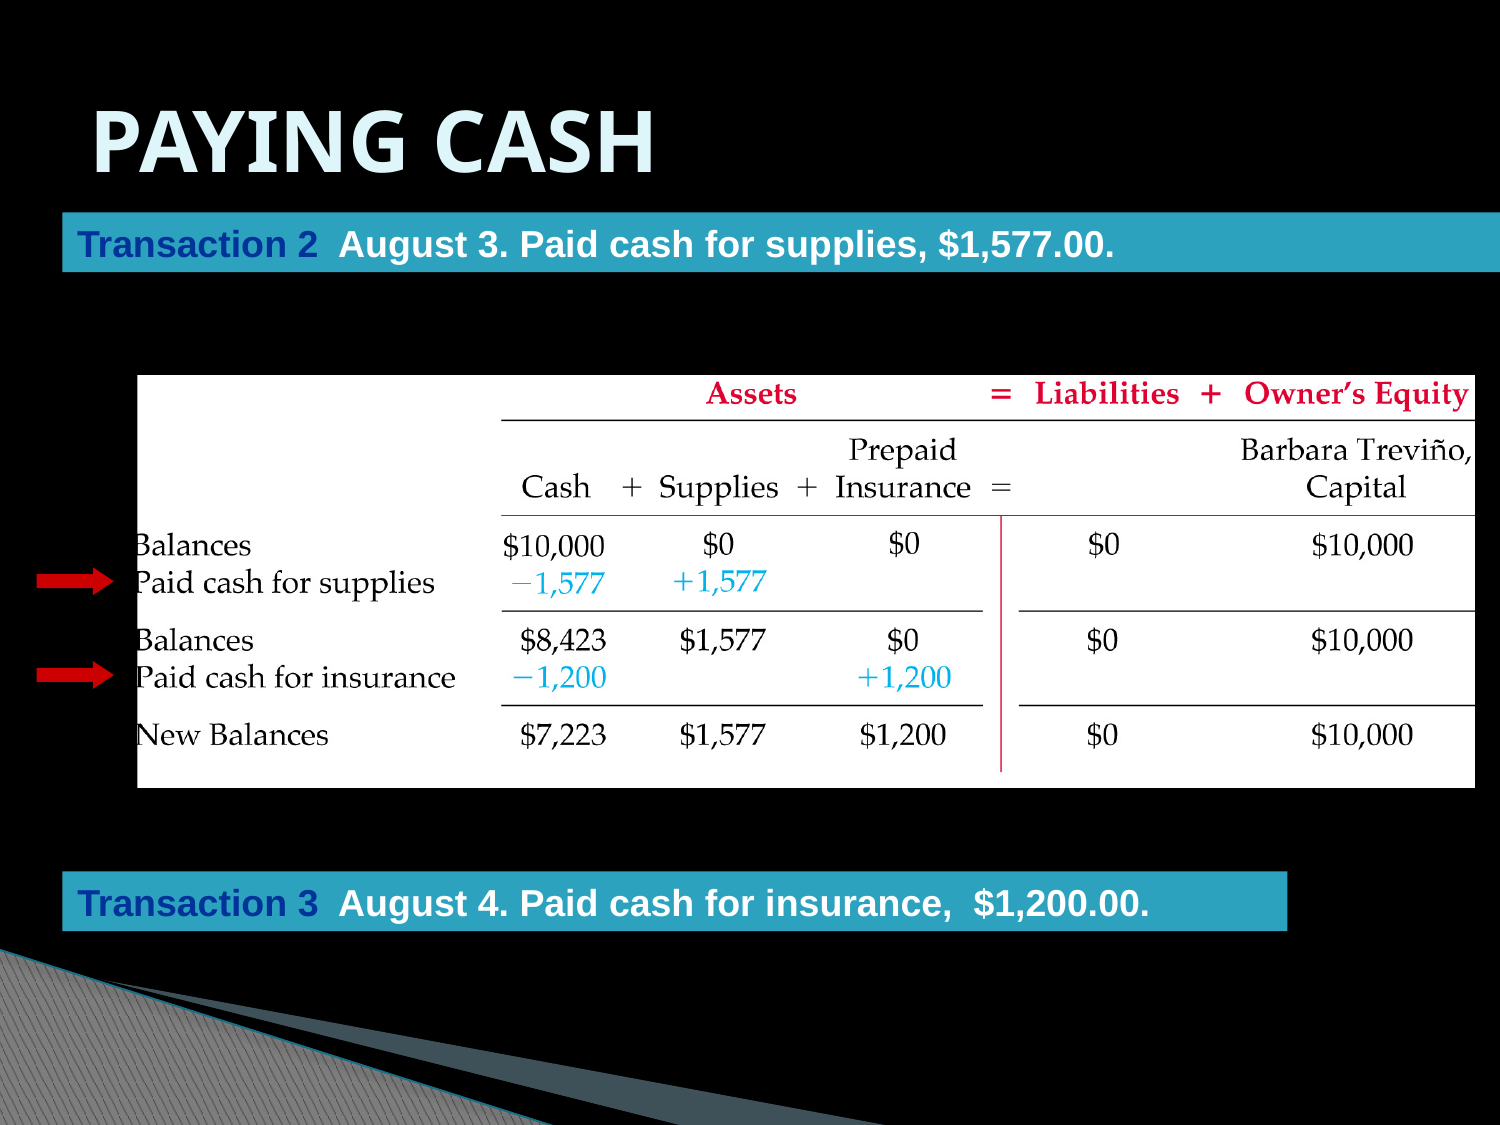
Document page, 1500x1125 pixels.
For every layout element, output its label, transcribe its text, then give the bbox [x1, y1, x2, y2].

text_box Transaction 2 August 3. Paid cash for supplies, $1,577.00. [62, 212, 1500, 273]
picture [137, 374, 1476, 788]
text_box [37, 662, 113, 688]
picture [0, 952, 543, 1125]
title PAYING CASH [75, 45, 1425, 212]
text_box Transaction 3 August 4. Paid cash for insurance, $1,200.00. [62, 871, 1288, 932]
text_box [37, 568, 113, 594]
